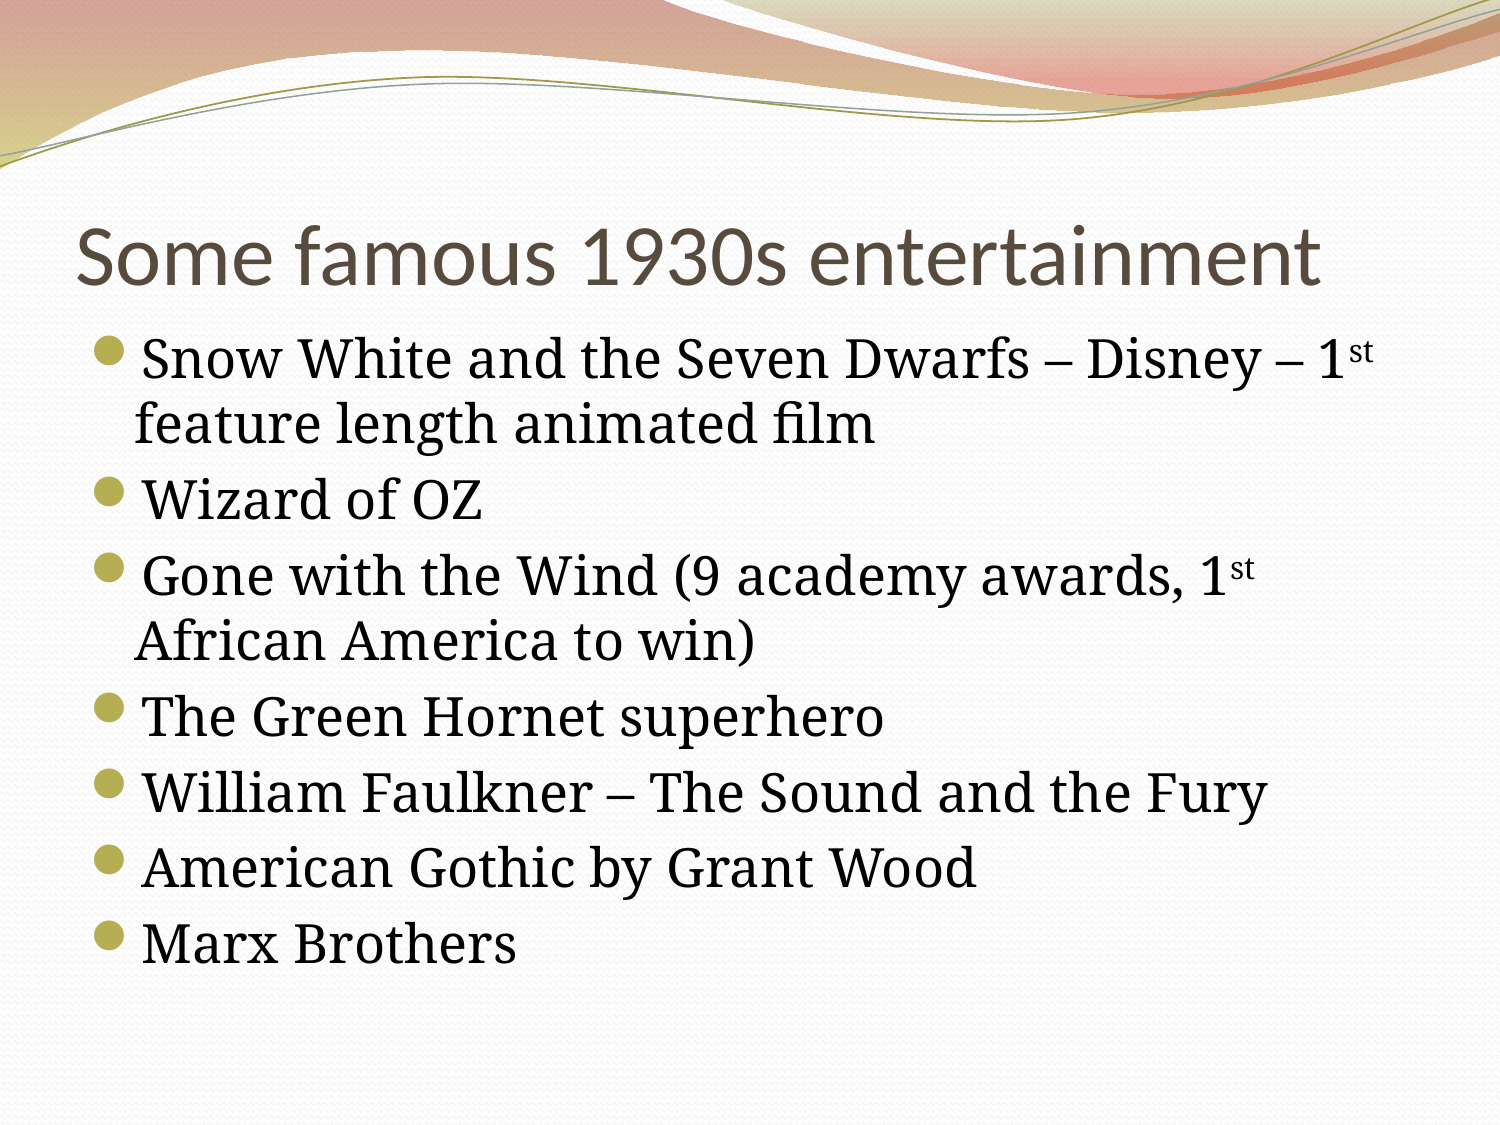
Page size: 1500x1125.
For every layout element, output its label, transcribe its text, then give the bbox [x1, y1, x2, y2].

title Some famous 1930s entertainment [75, 115, 1425, 303]
list Snow White and the Seven Dwarfs – Disney – 1st feature length animated film Wizard of OZ Gone with the Wind (9 academy awards, 1st African America to win) The Green Hornet superhero William Faulkner – The Sound and the Fury American Gothic by Grant Wood Marx Brothers [75, 317, 1425, 1038]
